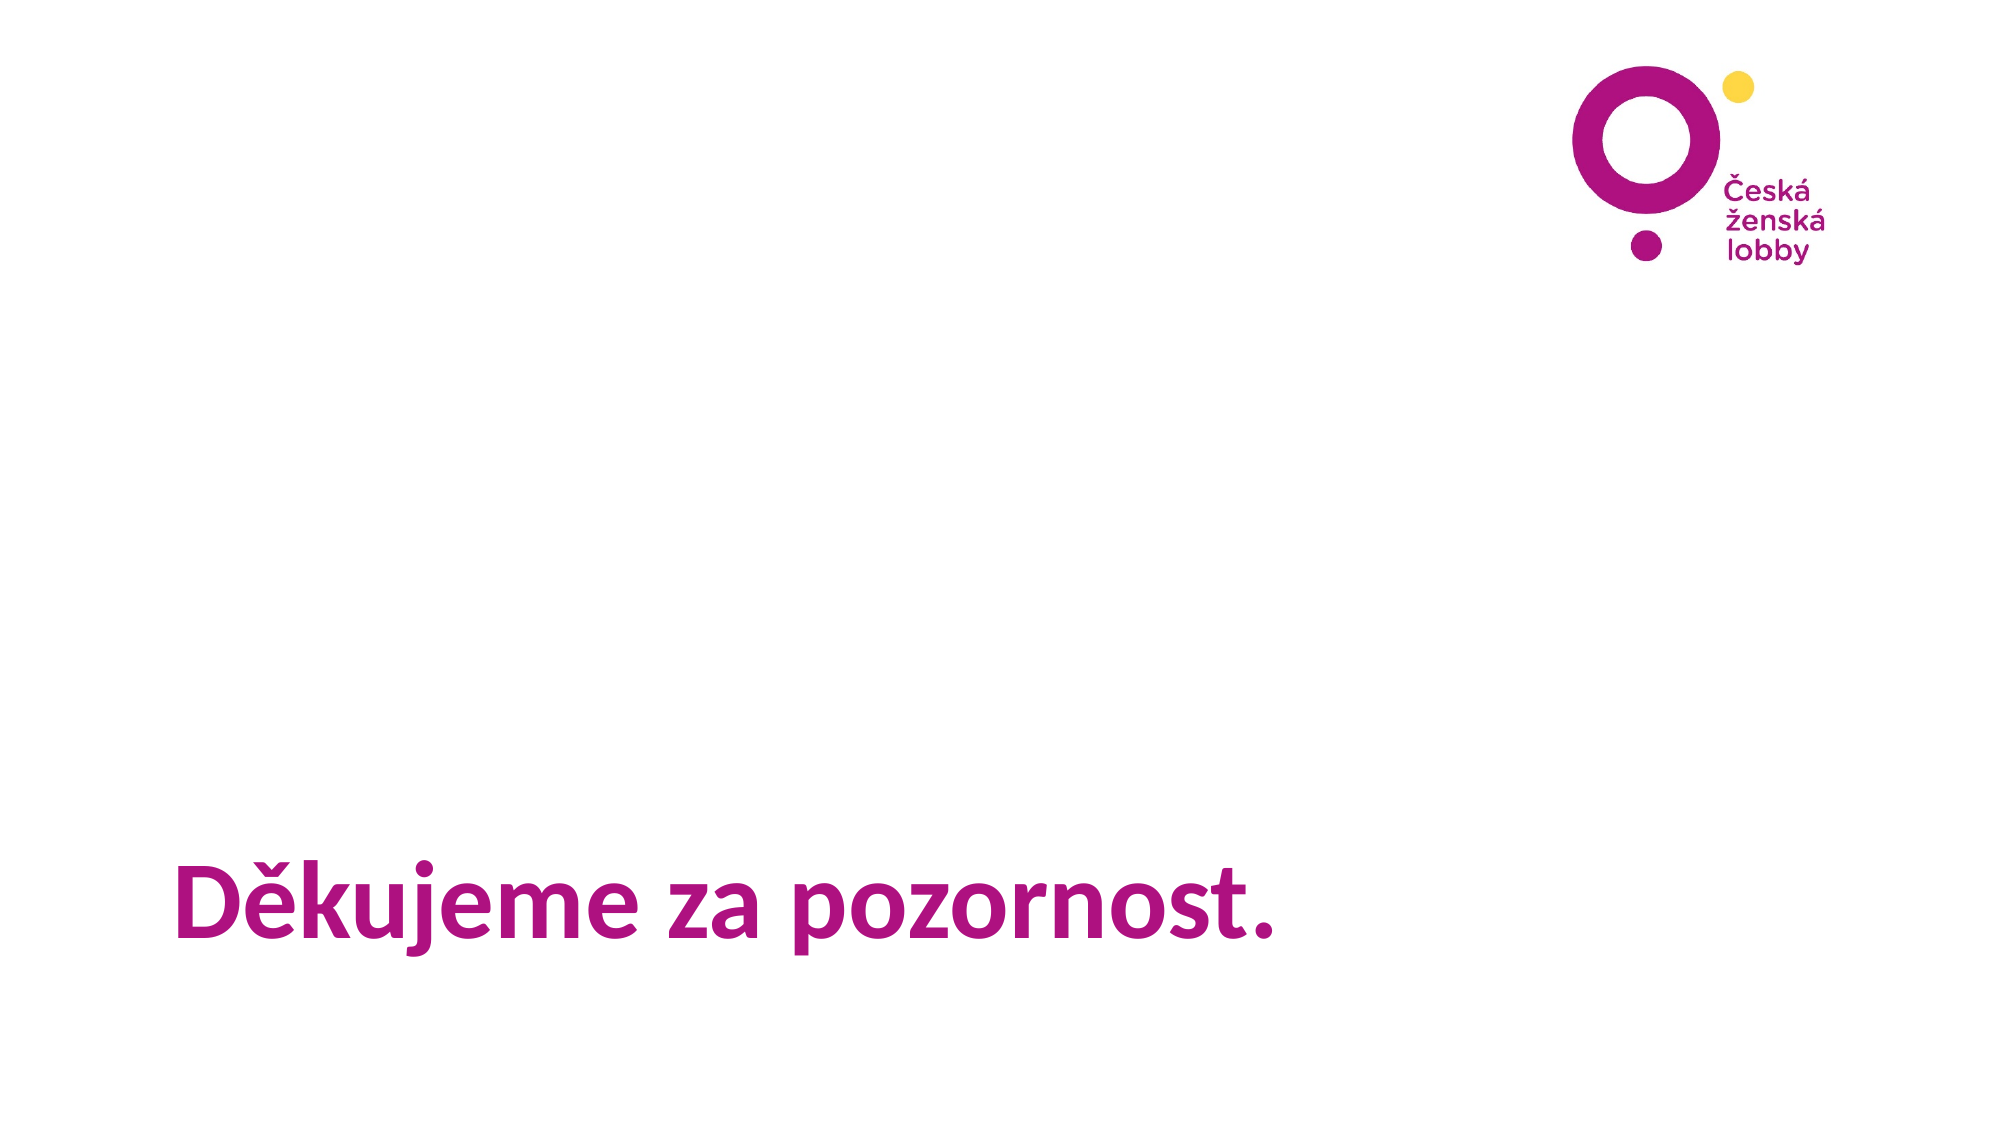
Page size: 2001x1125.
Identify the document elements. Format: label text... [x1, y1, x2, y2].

title Děkujeme za pozornost. [157, 820, 1858, 966]
picture [1535, 30, 1867, 304]
